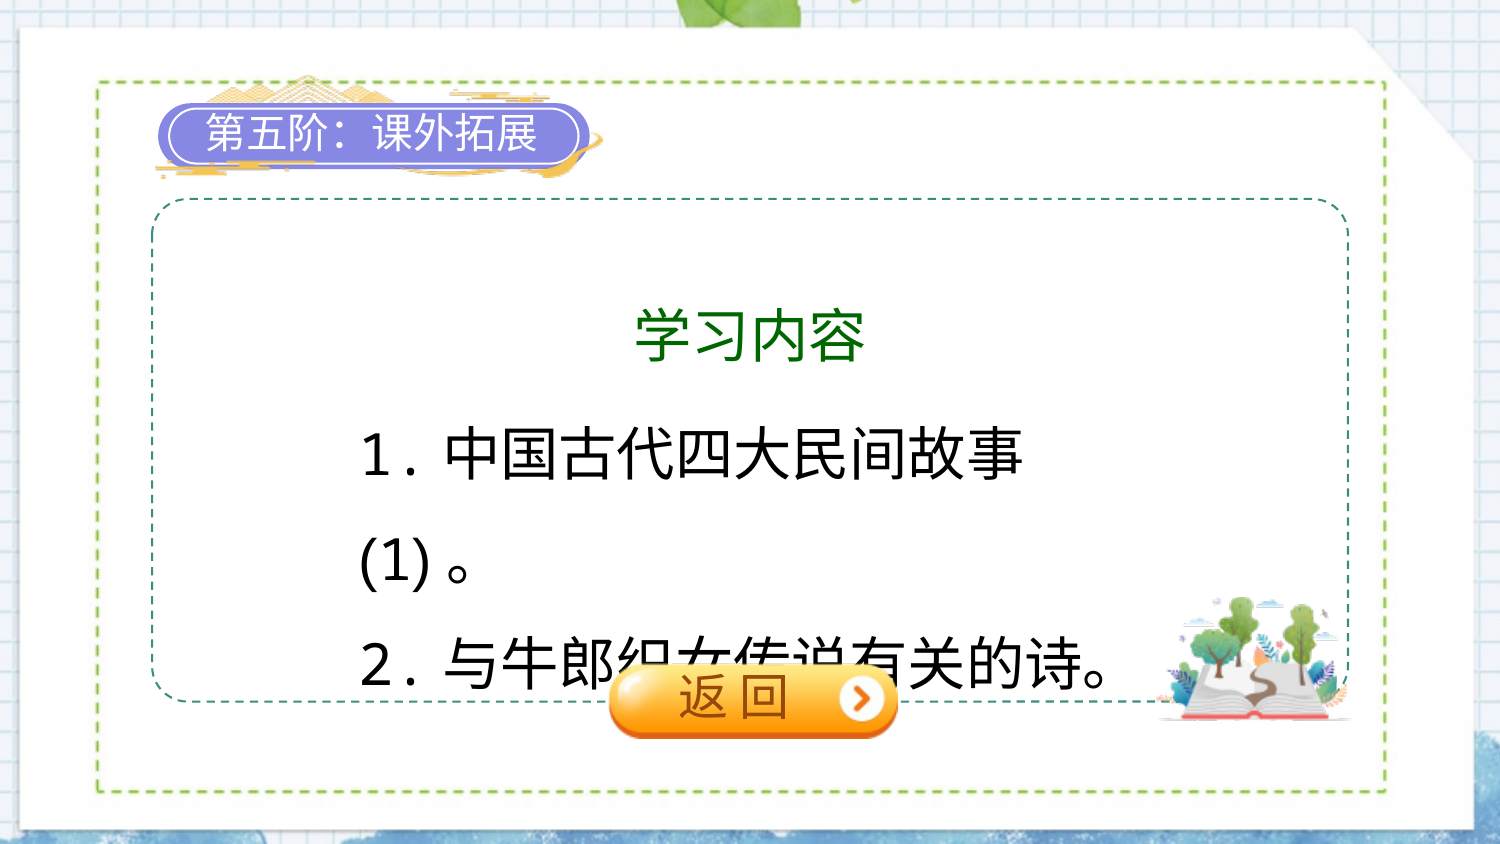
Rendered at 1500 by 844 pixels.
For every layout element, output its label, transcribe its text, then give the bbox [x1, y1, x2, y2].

picture [0, 0, 1500, 844]
text_box [151, 197, 1350, 703]
text_box 1.中国古代四大民间故事(1)。 2.与牛郎织女传说有关的诗。 [343, 374, 1157, 705]
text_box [602, 651, 898, 739]
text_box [155, 75, 603, 179]
text_box 学习内容 [436, 271, 1064, 374]
